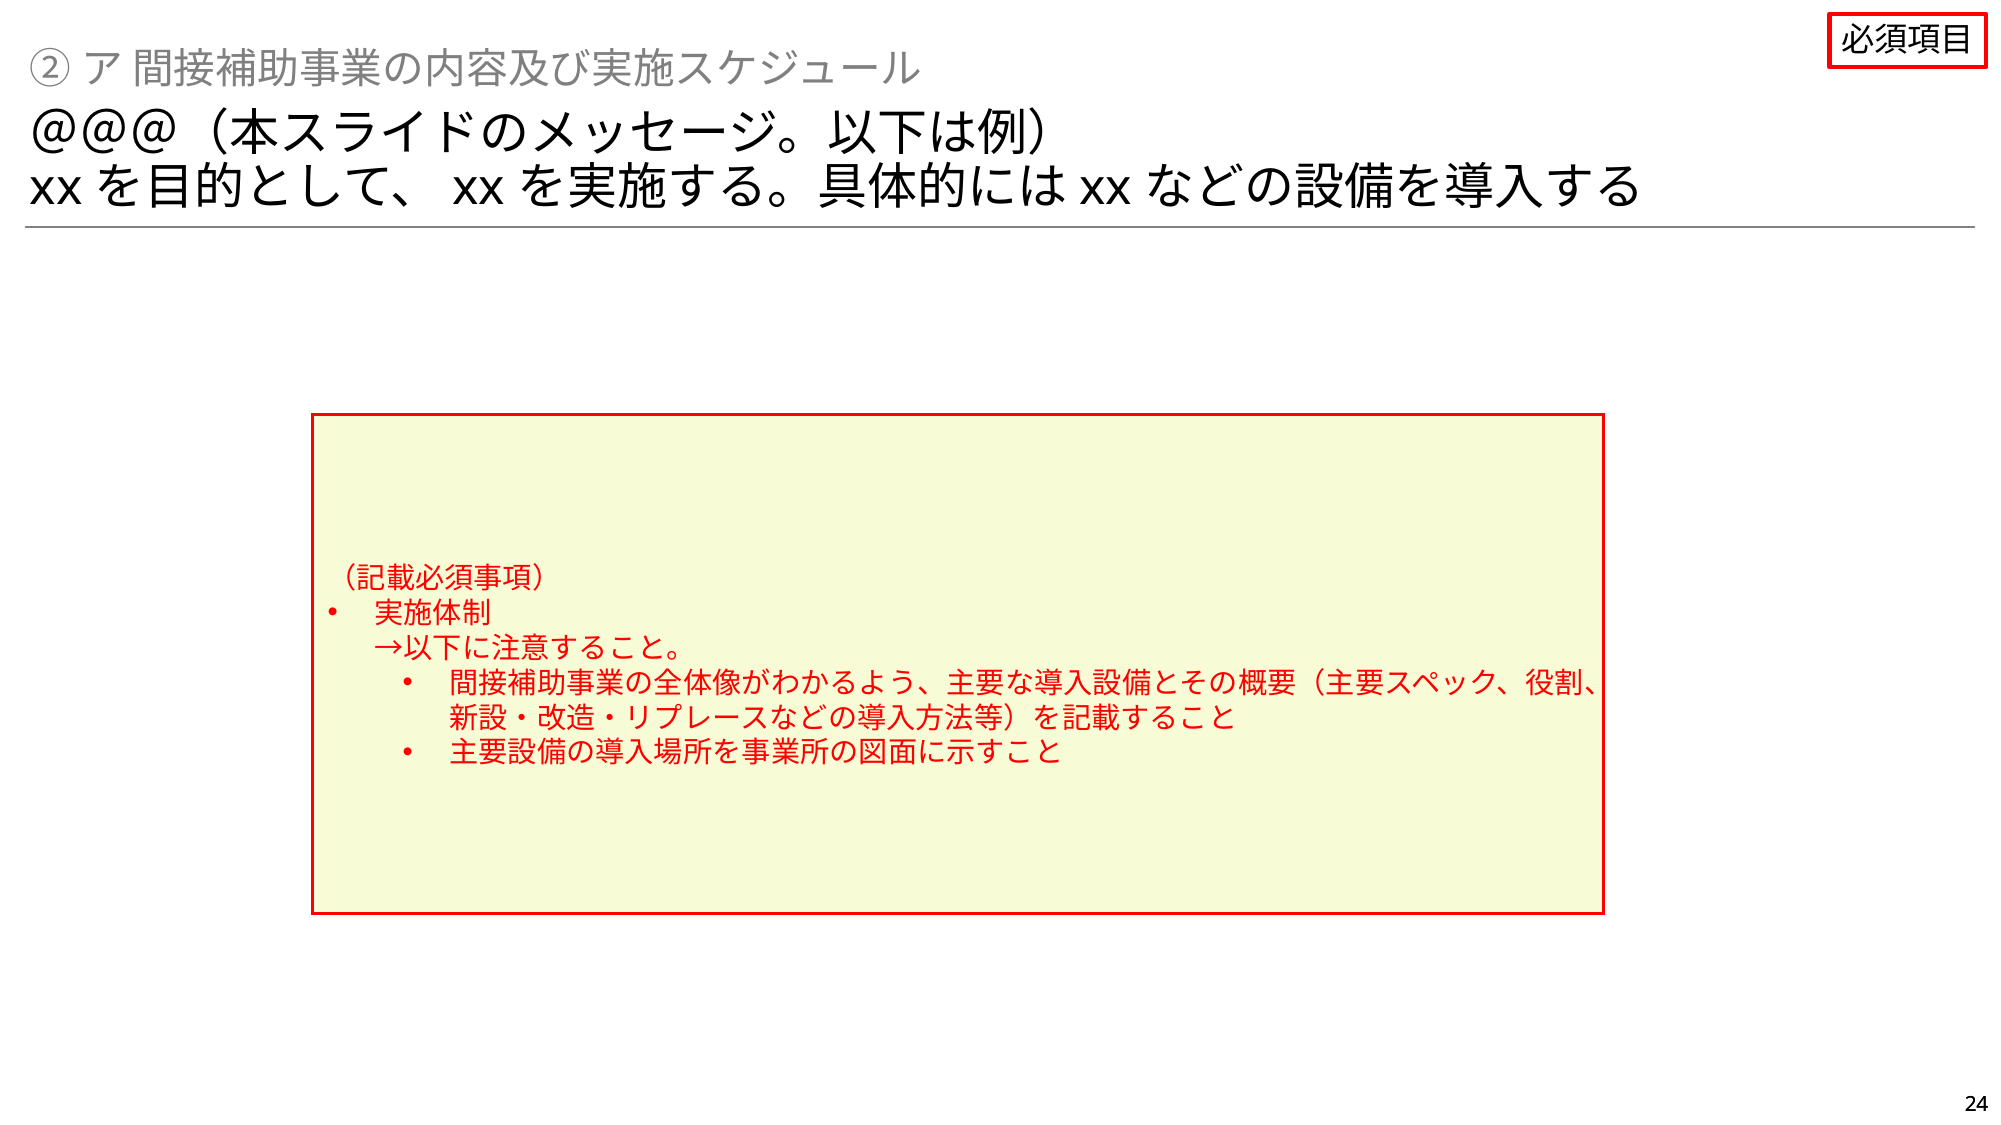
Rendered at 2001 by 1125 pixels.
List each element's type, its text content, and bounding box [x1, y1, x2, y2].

text_box （記載必須事項） 実施体制 →以下に注意すること。 間接補助事業の全体像がわかるよう、主要な導入設備とその概要（主要スペック、役割、新設・改造・リプレースなどの導入方法等）を記載すること 主要設備の導入場所を事業所の図面に示すこと [311, 413, 1605, 915]
text_box ②ア 間接補助事業の内容及び実施スケジュール [29, 47, 1802, 94]
text_box ＠＠＠（本スライドのメッセージ。以下は例） xxを目的として、xxを実施する。具体的にはxxなどの設備を導入する [29, 107, 1875, 216]
text_box 必須項目 [1829, 13, 1986, 68]
